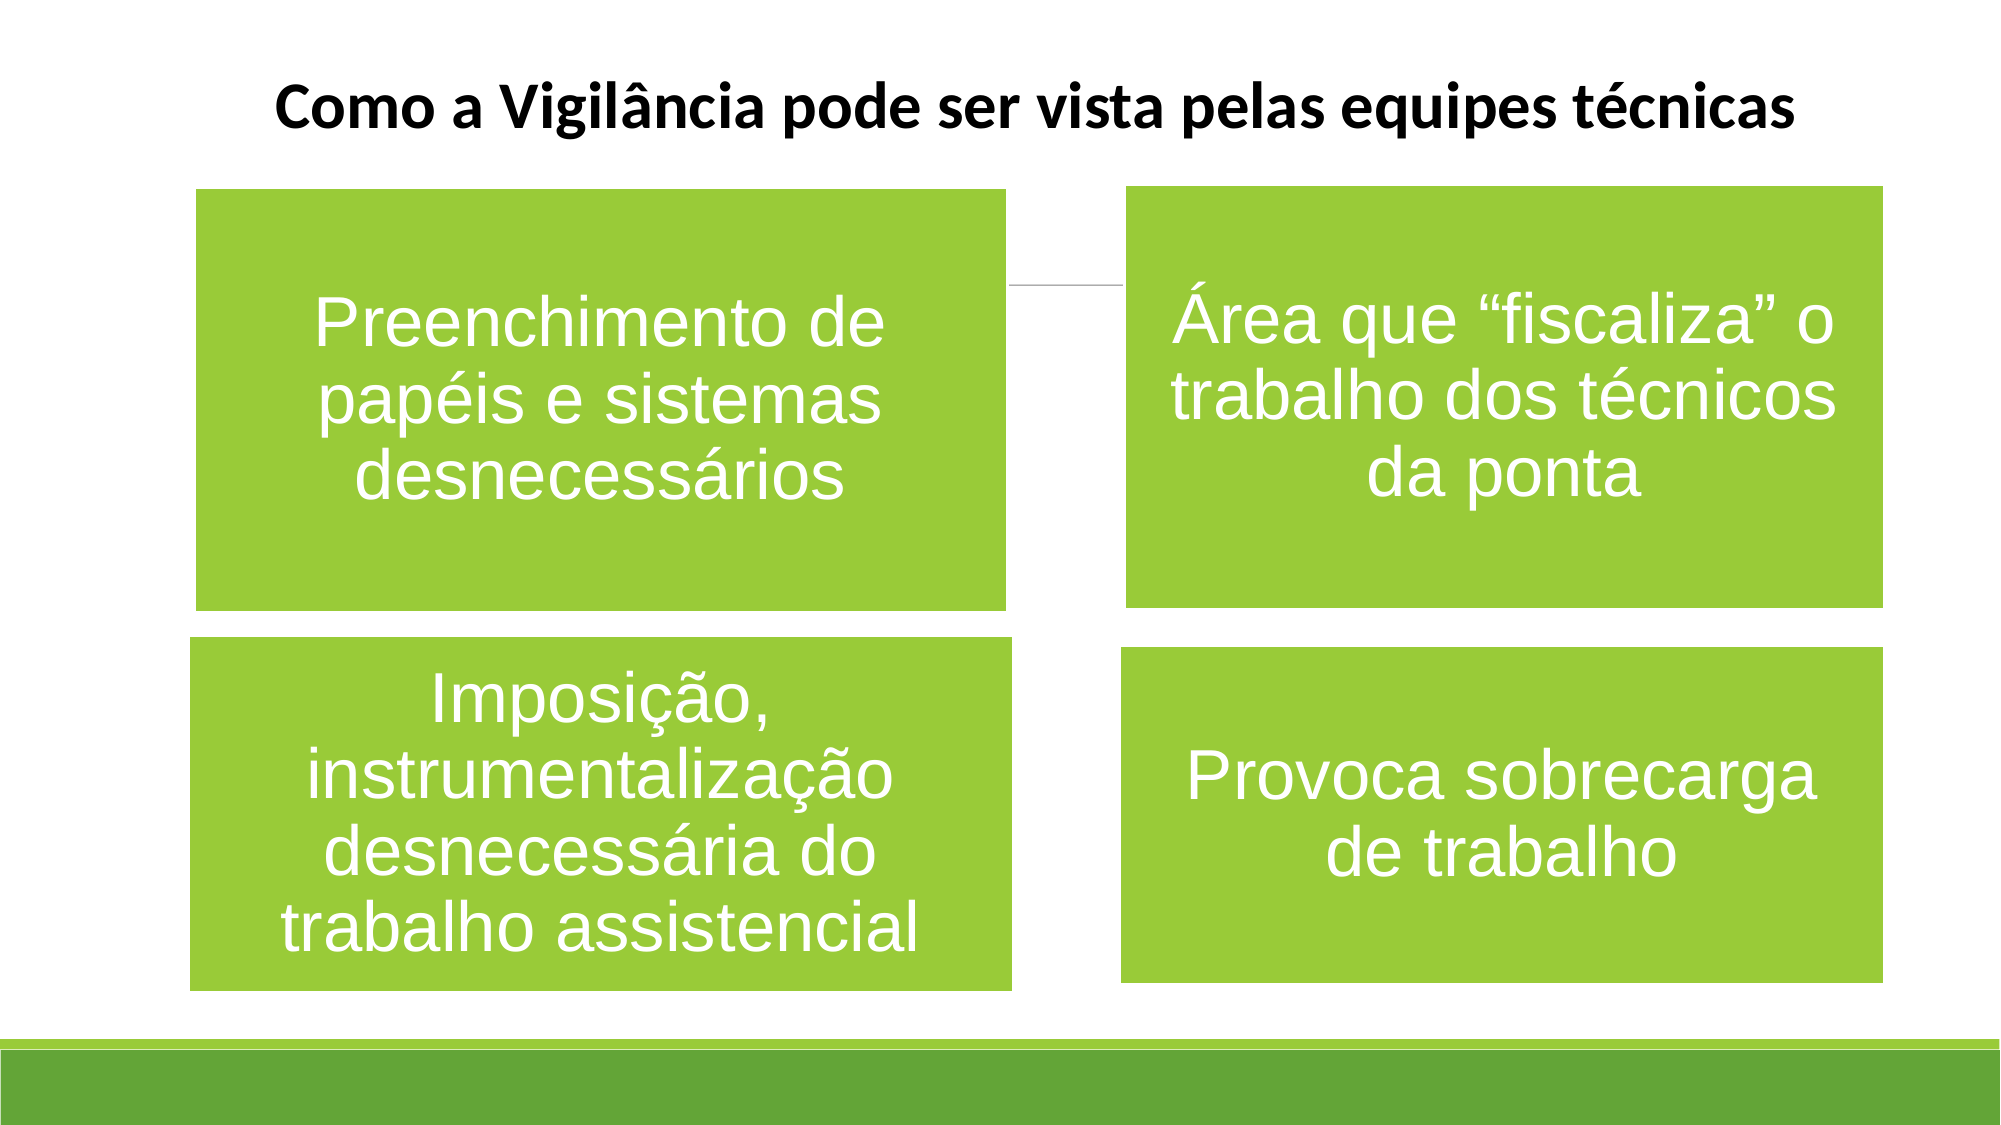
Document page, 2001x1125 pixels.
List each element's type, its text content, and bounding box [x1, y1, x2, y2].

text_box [188, 184, 1885, 1039]
text_box Como a Vigilância pode ser vista pelas equipes técnicas [178, 54, 1895, 150]
